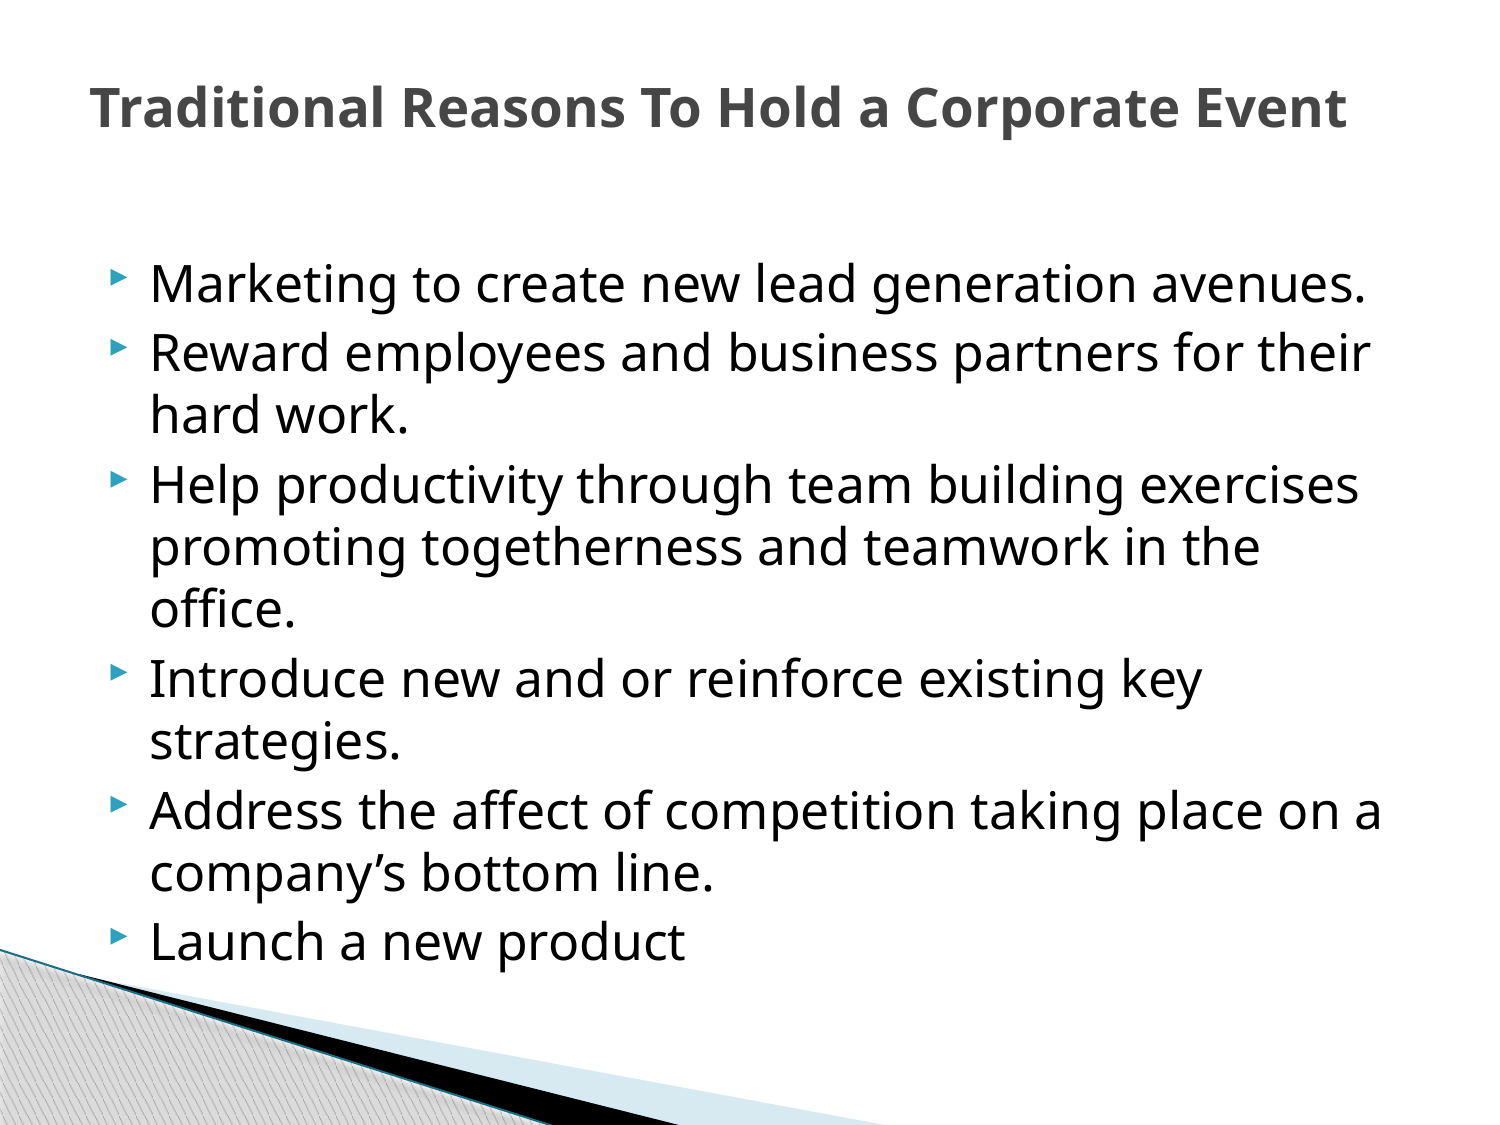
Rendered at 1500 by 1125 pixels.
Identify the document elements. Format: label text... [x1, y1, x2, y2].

list Marketing to create new lead generation avenues. Reward employees and business partners for their hard work. Help productivity through team building exercises promoting togetherness and teamwork in the office. Introduce new and or reinforce existing key strategies. Address the affect of competition taking place on a company’s bottom line. Launch a new product [75, 243, 1425, 986]
title Traditional Reasons To Hold a Corporate Event [75, 45, 1425, 233]
